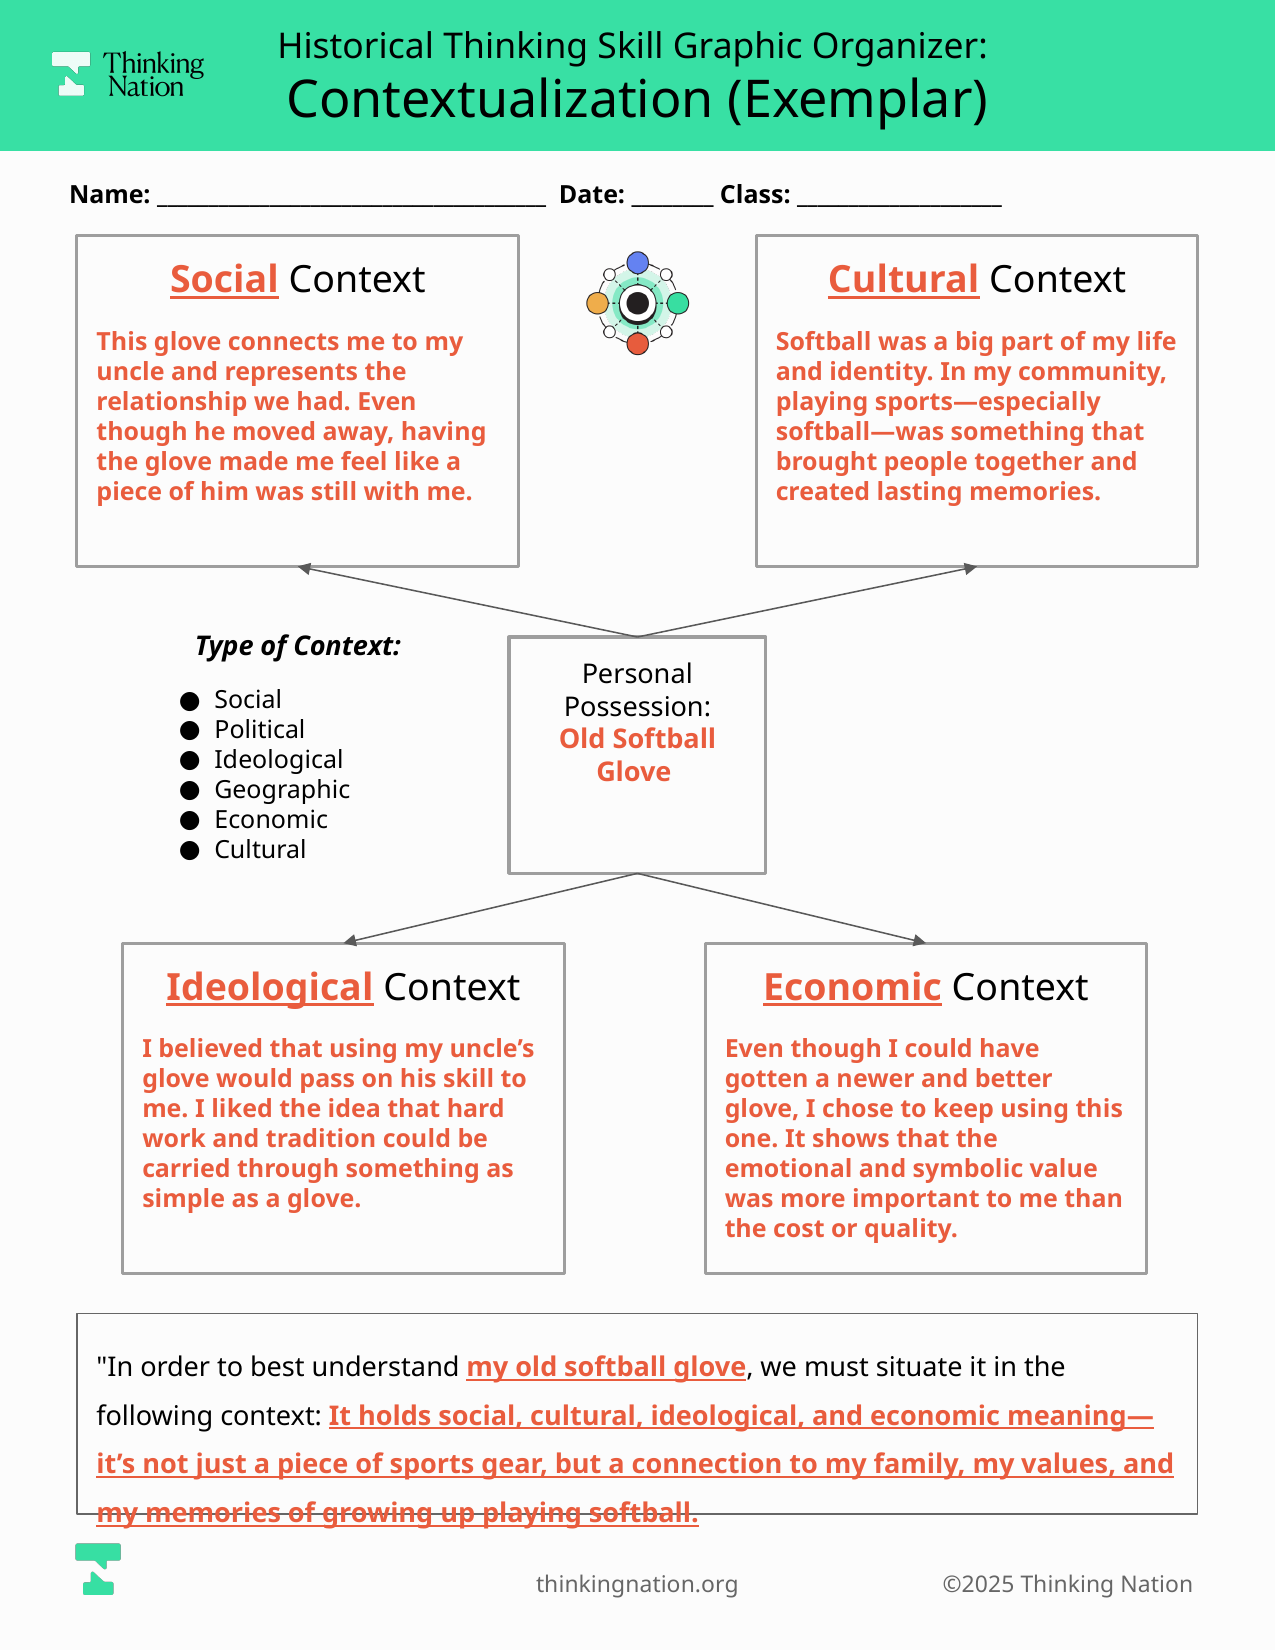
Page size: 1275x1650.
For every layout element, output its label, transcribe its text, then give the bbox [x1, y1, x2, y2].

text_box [297, 566, 635, 638]
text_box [637, 566, 978, 638]
picture [35, 37, 210, 110]
text_box Historical Thinking Skill Graphic Organizer: Contextualization (Exemplar) [0, 0, 1275, 151]
text_box Personal Possession: Old Softball Glove [508, 645, 766, 871]
text_box "In order to best understand my old softball glove, we must situate it in the following context: It holds social, cultural, ideological, and economic meaning—it’s not just a piece of sports gear, but a connection to my family, my values, and my memories of growing up playing softball. [76, 1313, 1198, 1515]
text_box Cultural Context Softball was a big part of my life and identity. In my community, playing sports—especially softball—was something that brought people together and created lasting memories. [756, 235, 1198, 567]
text_box Social Context This glove connects me to my uncle and represents the relationship we had. Even though he moved away, having the glove made me feel like a piece of him was still with me. [76, 235, 519, 567]
text_box Type of Context: Social Political Ideological Geographic Economic Cultural [146, 608, 449, 874]
text_box ©2025 Thinking Nation [907, 1553, 1210, 1605]
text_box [343, 873, 635, 944]
text_box thinkingnation.org [486, 1553, 789, 1605]
text_box Ideological Context I believed that using my uncle’s glove would pass on his skill to me. I liked the idea that hard work and tradition could be carried through something as simple as a glove. [122, 943, 565, 1274]
picture [62, 1533, 134, 1605]
text_box Economic Context Even though I could have gotten a newer and better glove, I chose to keep using this one. It shows that the emotional and symbolic value was more important to me than the cost or quality. [705, 943, 1147, 1274]
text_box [637, 873, 927, 944]
picture [569, 235, 706, 371]
text_box Name: ______________________________________ Date: ________ Class: ____________________ [54, 163, 1221, 223]
